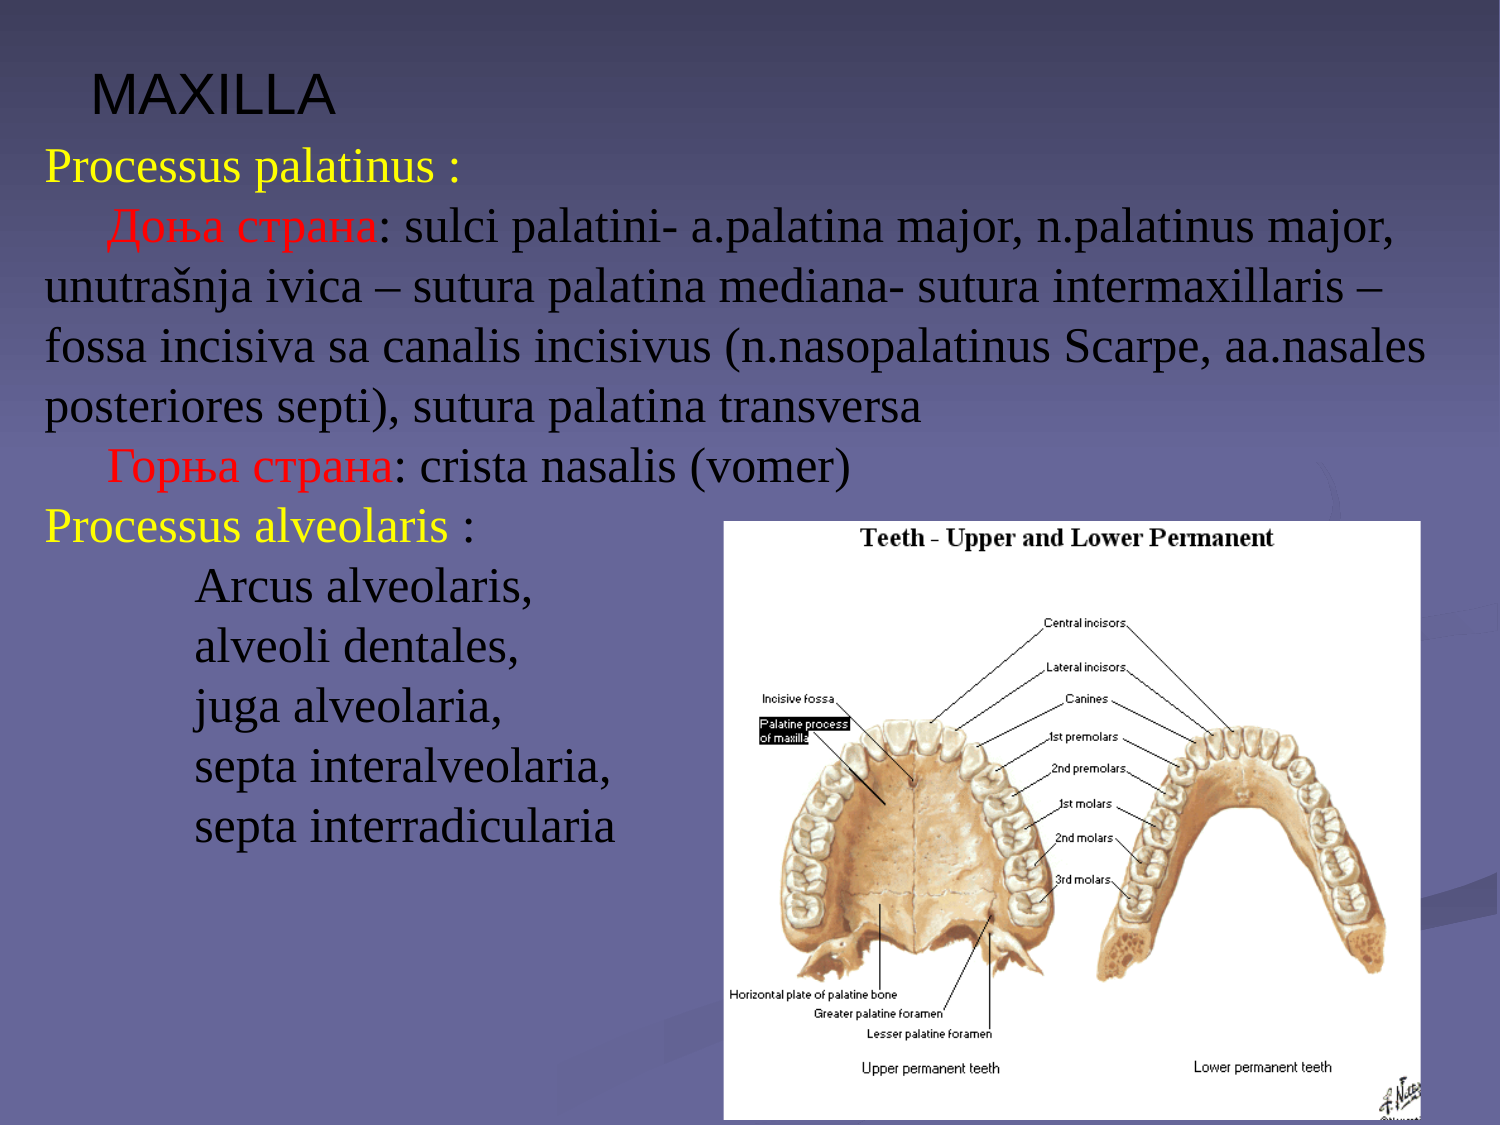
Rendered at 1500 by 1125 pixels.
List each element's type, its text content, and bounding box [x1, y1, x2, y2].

picture [723, 520, 1421, 1120]
title MAXILLA [75, 45, 1425, 125]
list Processus palatinus : Доња страна: sulci palatini- a.palatina major, n.palatinus major, unutrašnja ivica – sutura palatina mediana- sutura intermaxillaris – fossa incisiva sa canalis incisivus (n.nasopalatinus Scarpe, aa.nasales posteriores septi), sutura palatina transversa Горња страна: crista nasalis (vomer) Processus alveolaris : Arcus alveolaris, alveoli dentales, juga alveolaria, septa interalveolaria, septa interradicularia [29, 125, 1471, 1059]
